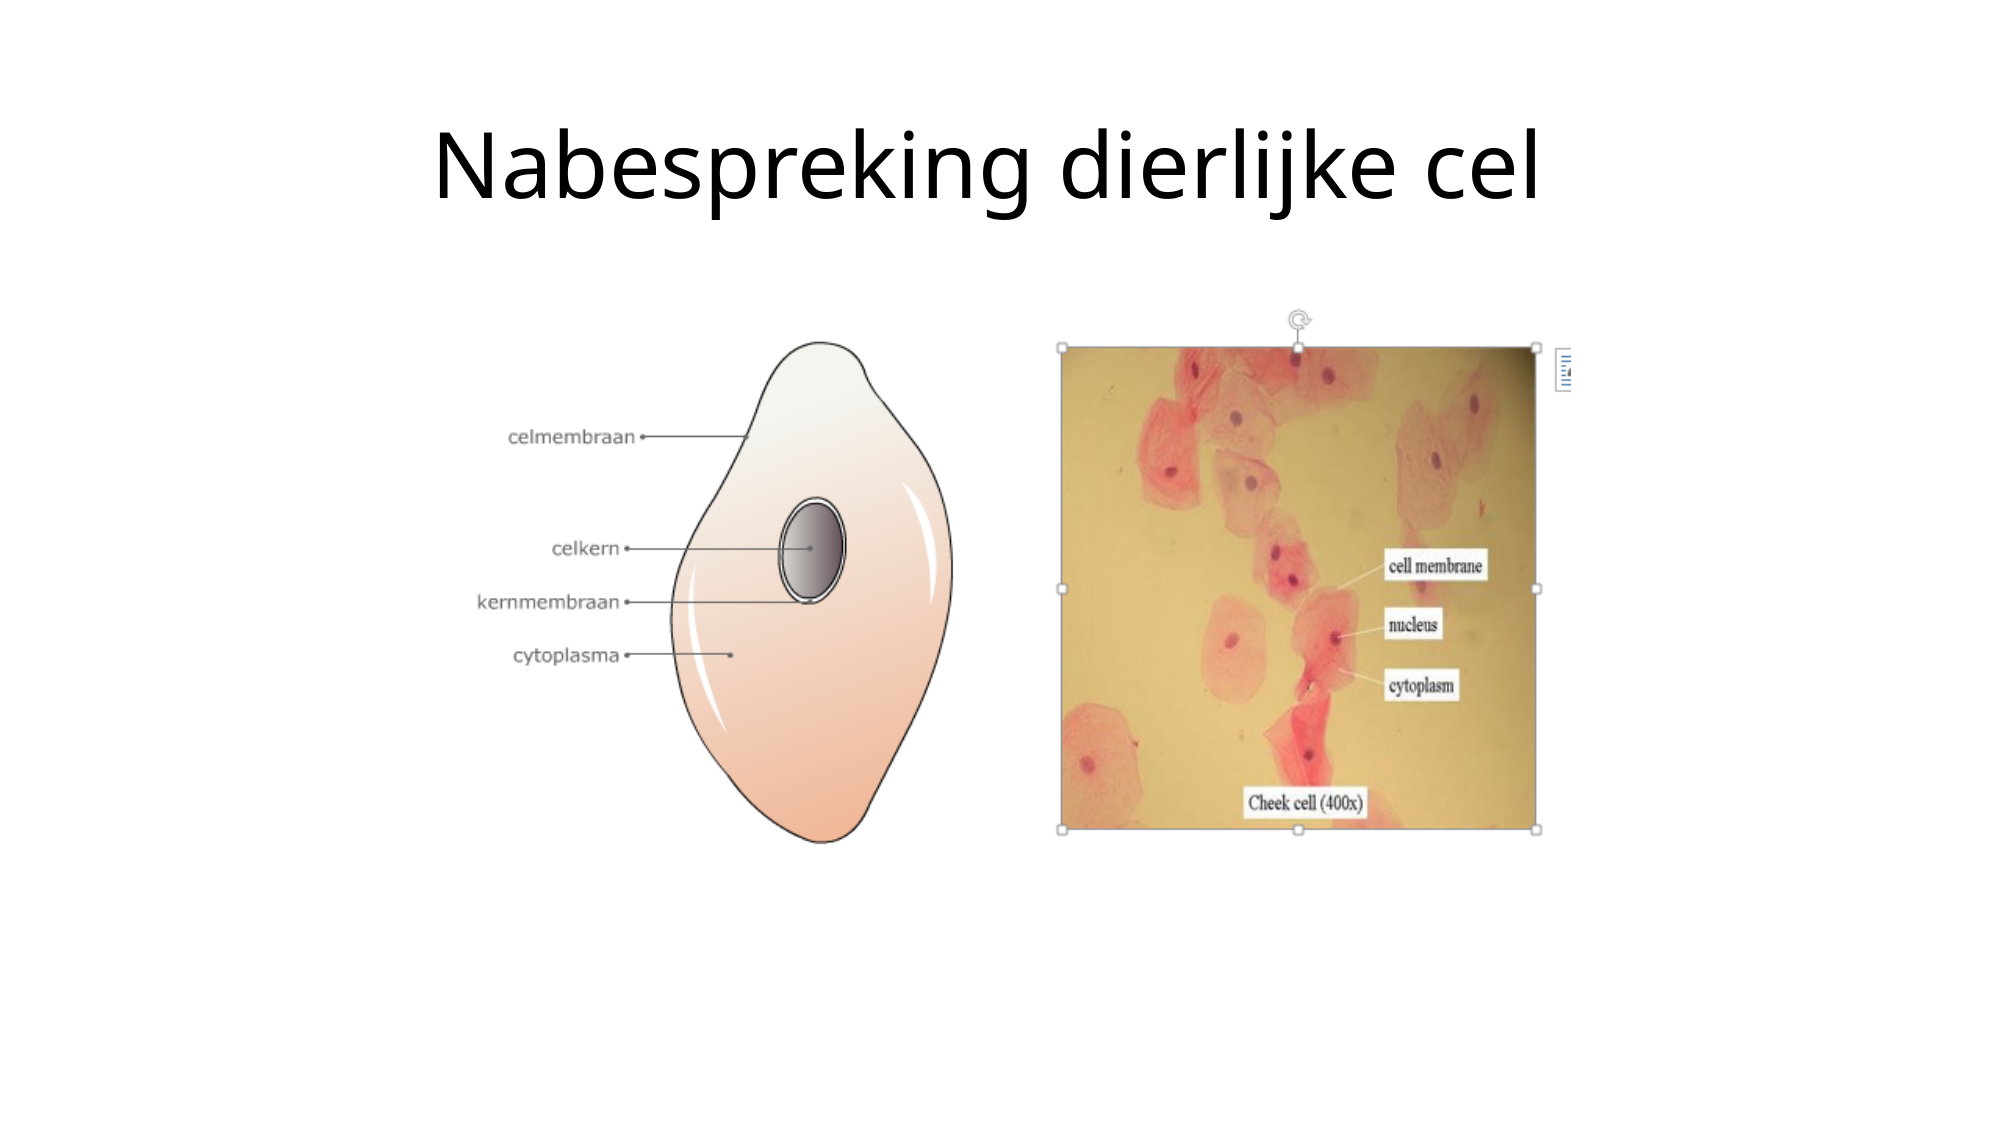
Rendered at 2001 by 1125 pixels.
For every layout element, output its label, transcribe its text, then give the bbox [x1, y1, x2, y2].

title Nabespreking dierlijke cel [137, 59, 1863, 278]
picture [429, 245, 1571, 910]
